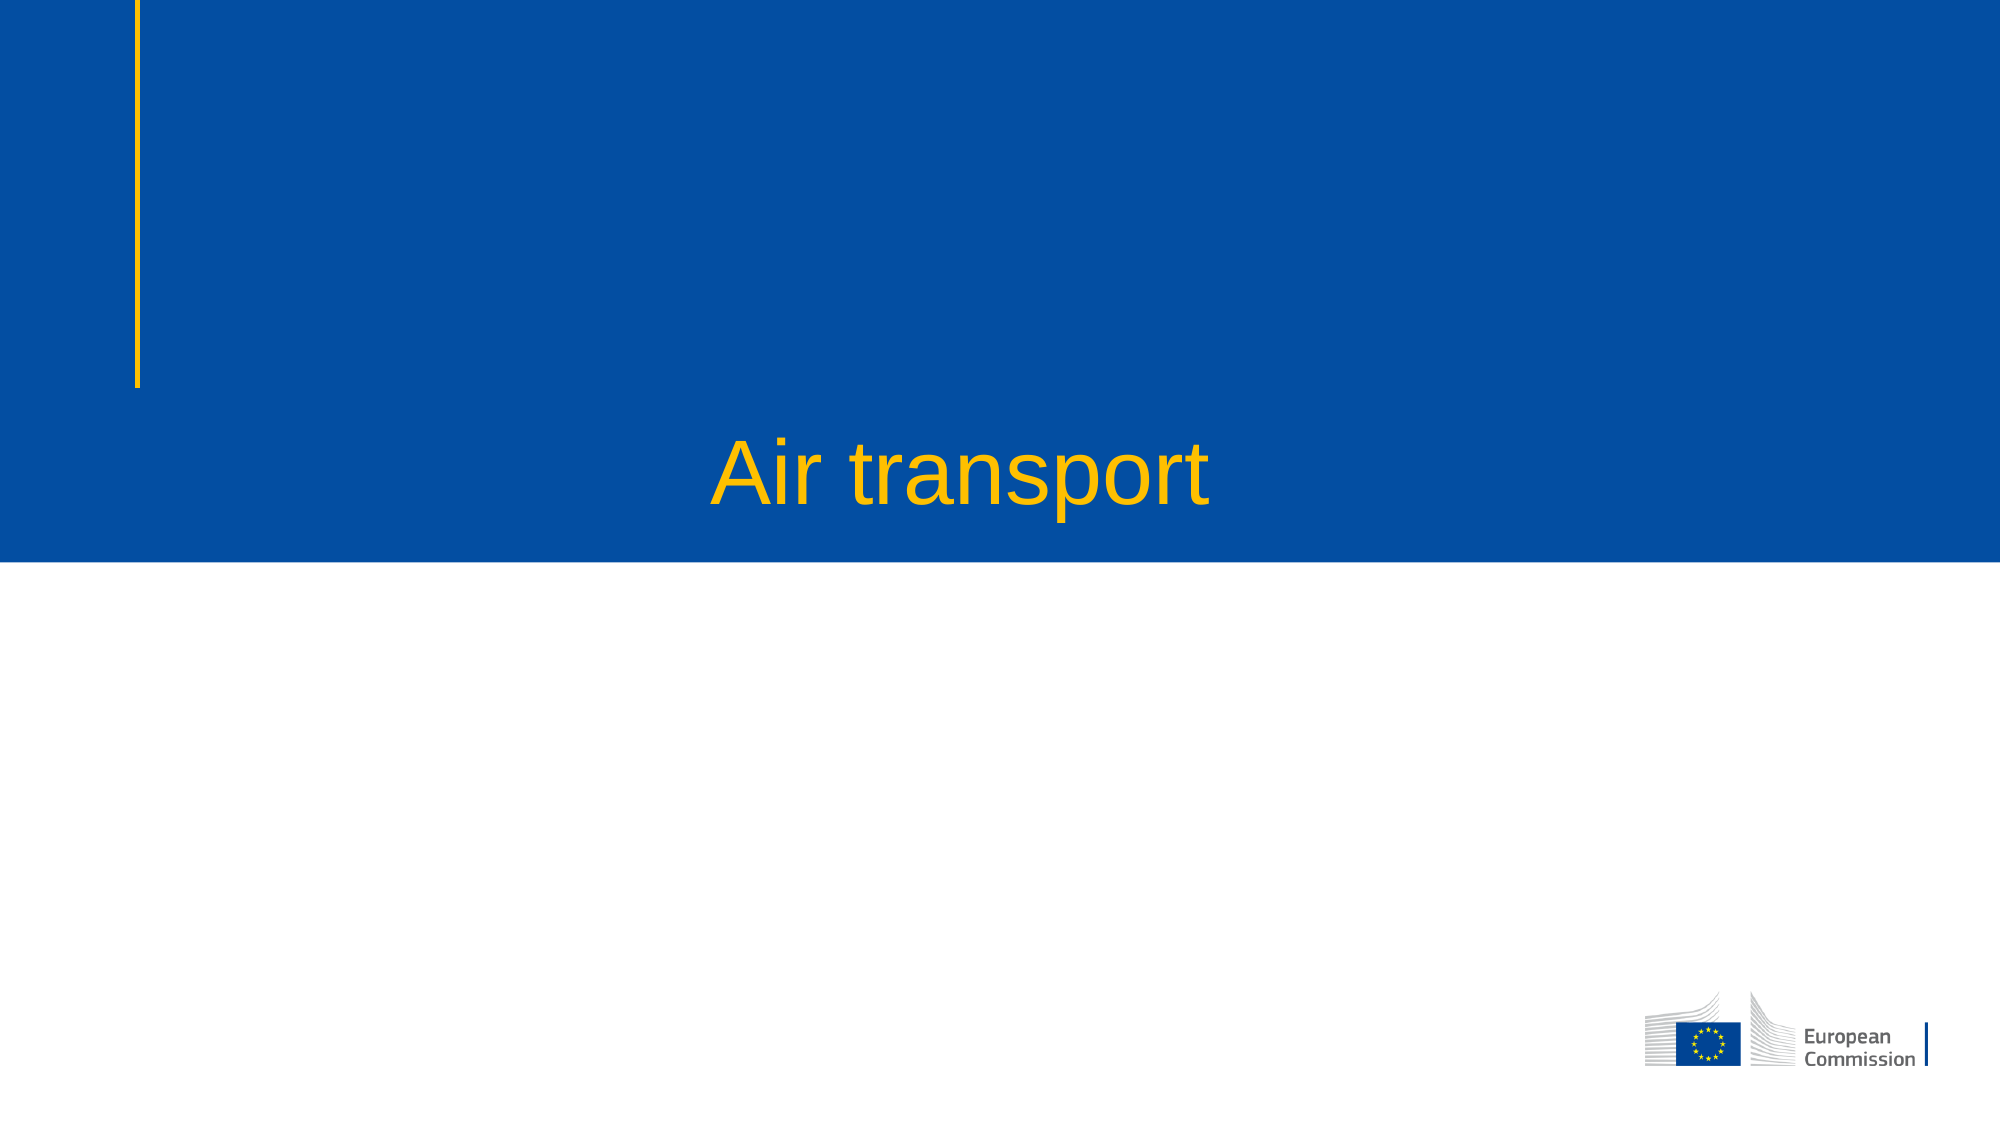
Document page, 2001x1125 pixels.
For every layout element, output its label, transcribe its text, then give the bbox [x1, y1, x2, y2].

picture [1645, 991, 1928, 1066]
text_box Air transport [695, 405, 1226, 531]
